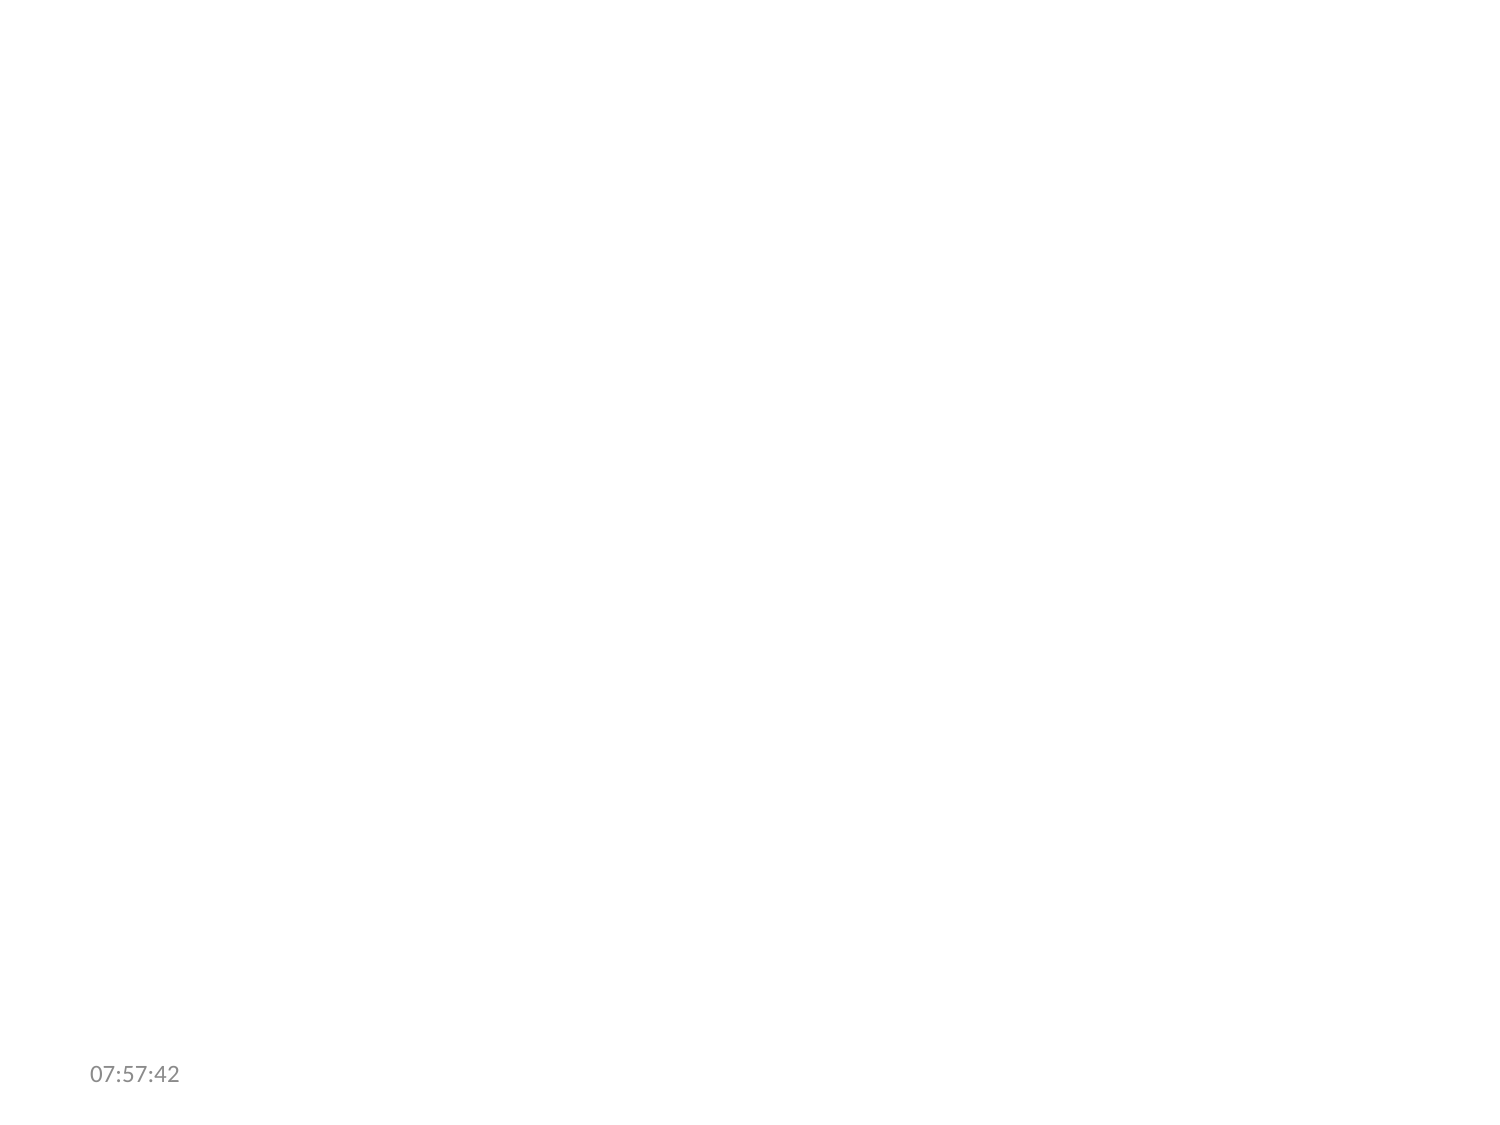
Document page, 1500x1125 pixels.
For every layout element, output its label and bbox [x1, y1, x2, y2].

slide_number [75, 1042, 425, 1103]
